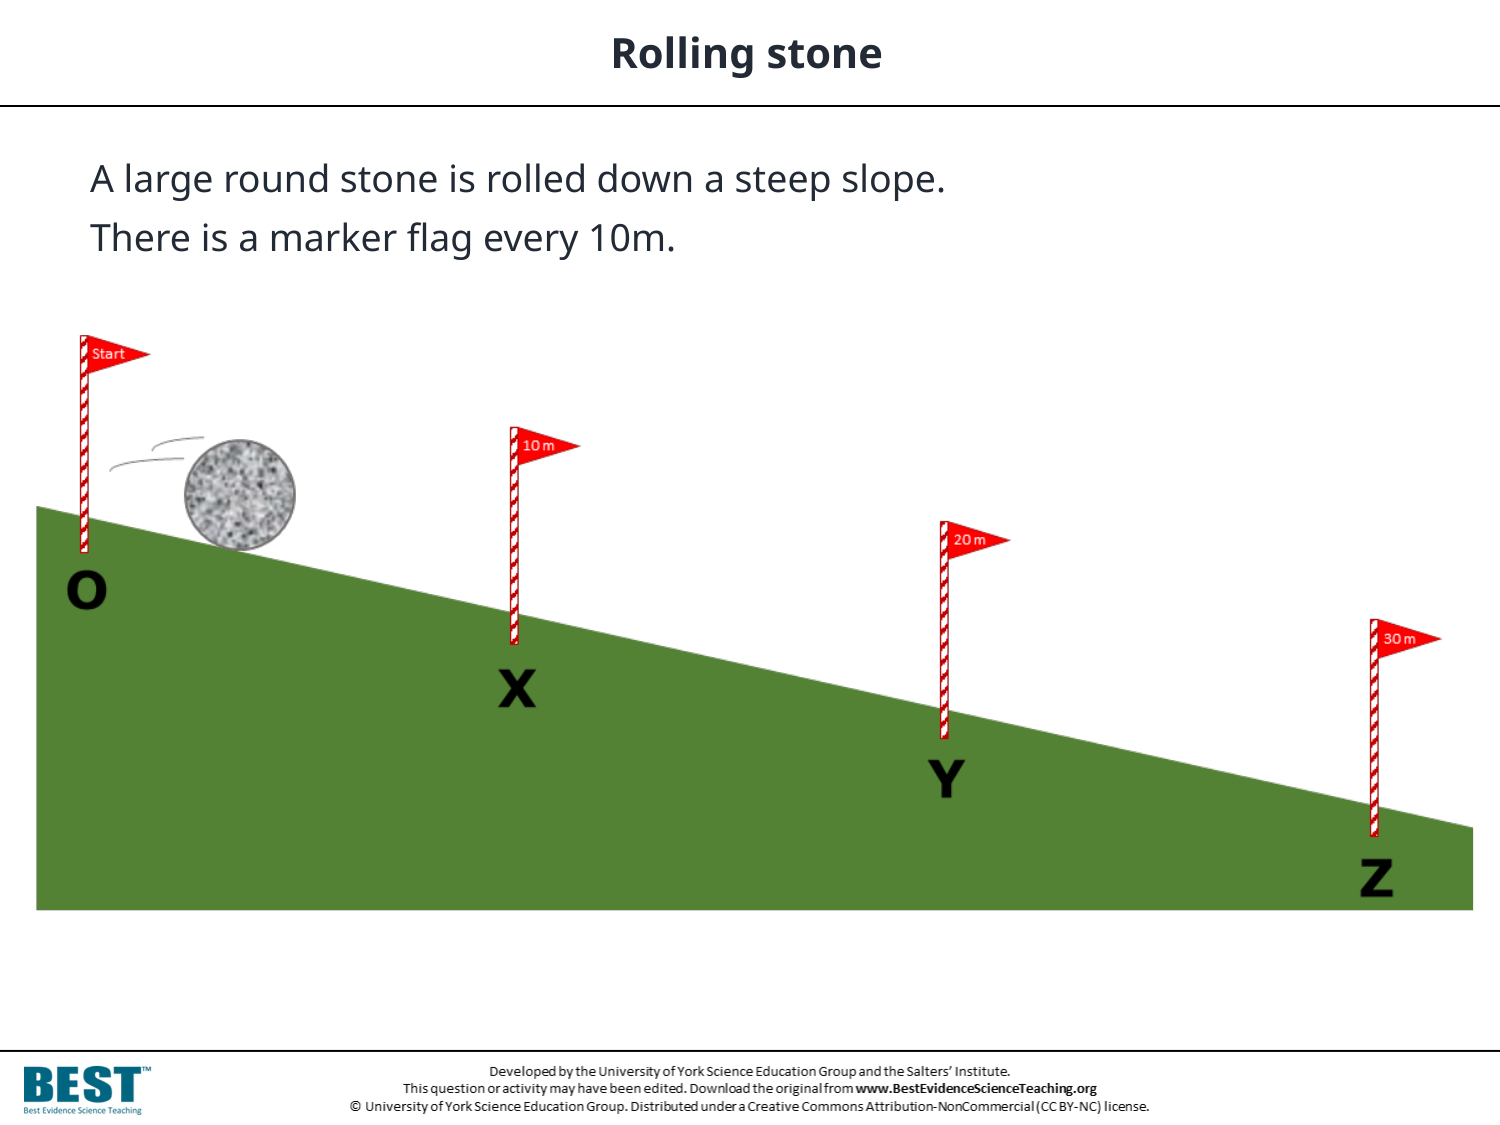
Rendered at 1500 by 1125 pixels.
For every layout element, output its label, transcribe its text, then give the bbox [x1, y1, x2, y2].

text_box Rolling stone [23, 4, 1471, 99]
picture [0, 105, 1500, 1125]
